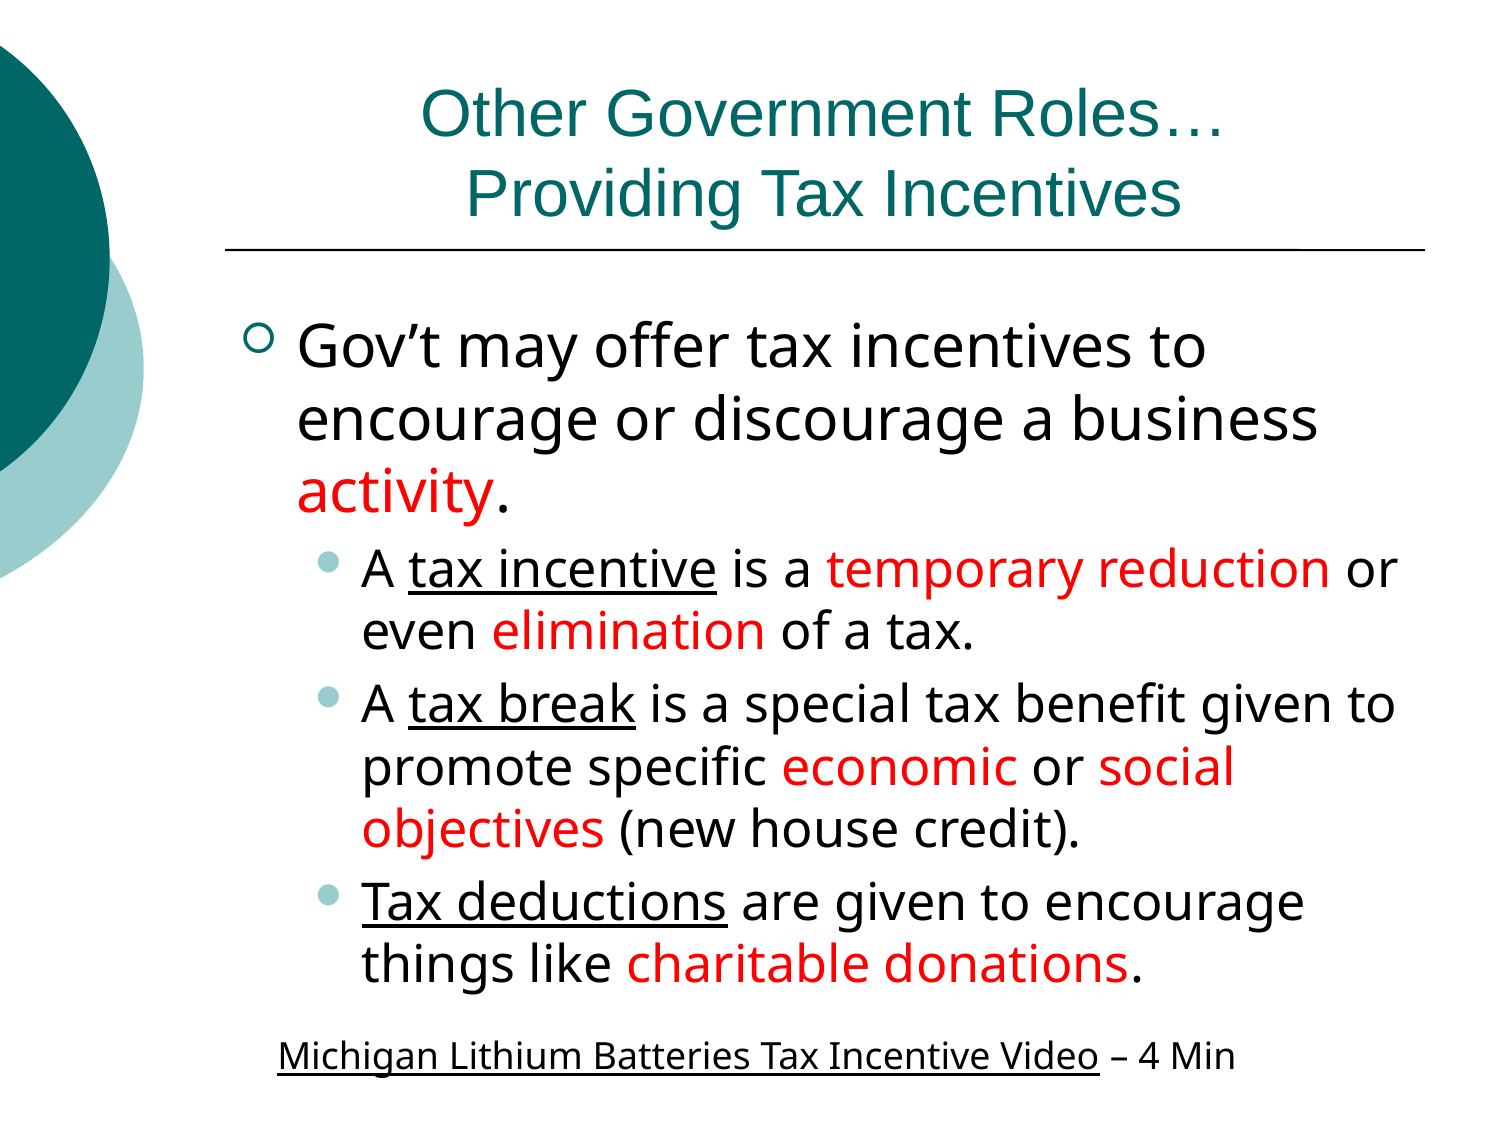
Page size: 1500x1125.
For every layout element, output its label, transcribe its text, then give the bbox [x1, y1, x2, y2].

title Other Government Roles… Providing Tax Incentives [224, 49, 1425, 237]
list Gov’t may offer tax incentives to encourage or discourage a business activity. A tax incentive is a temporary reduction or even elimination of a tax. A tax break is a special tax benefit given to promote specific economic or social objectives (new house credit). Tax deductions are given to encourage things like charitable donations. [224, 299, 1425, 1075]
text_box Michigan Lithium Batteries Tax Incentive Video – 4 Min [262, 1024, 1363, 1091]
